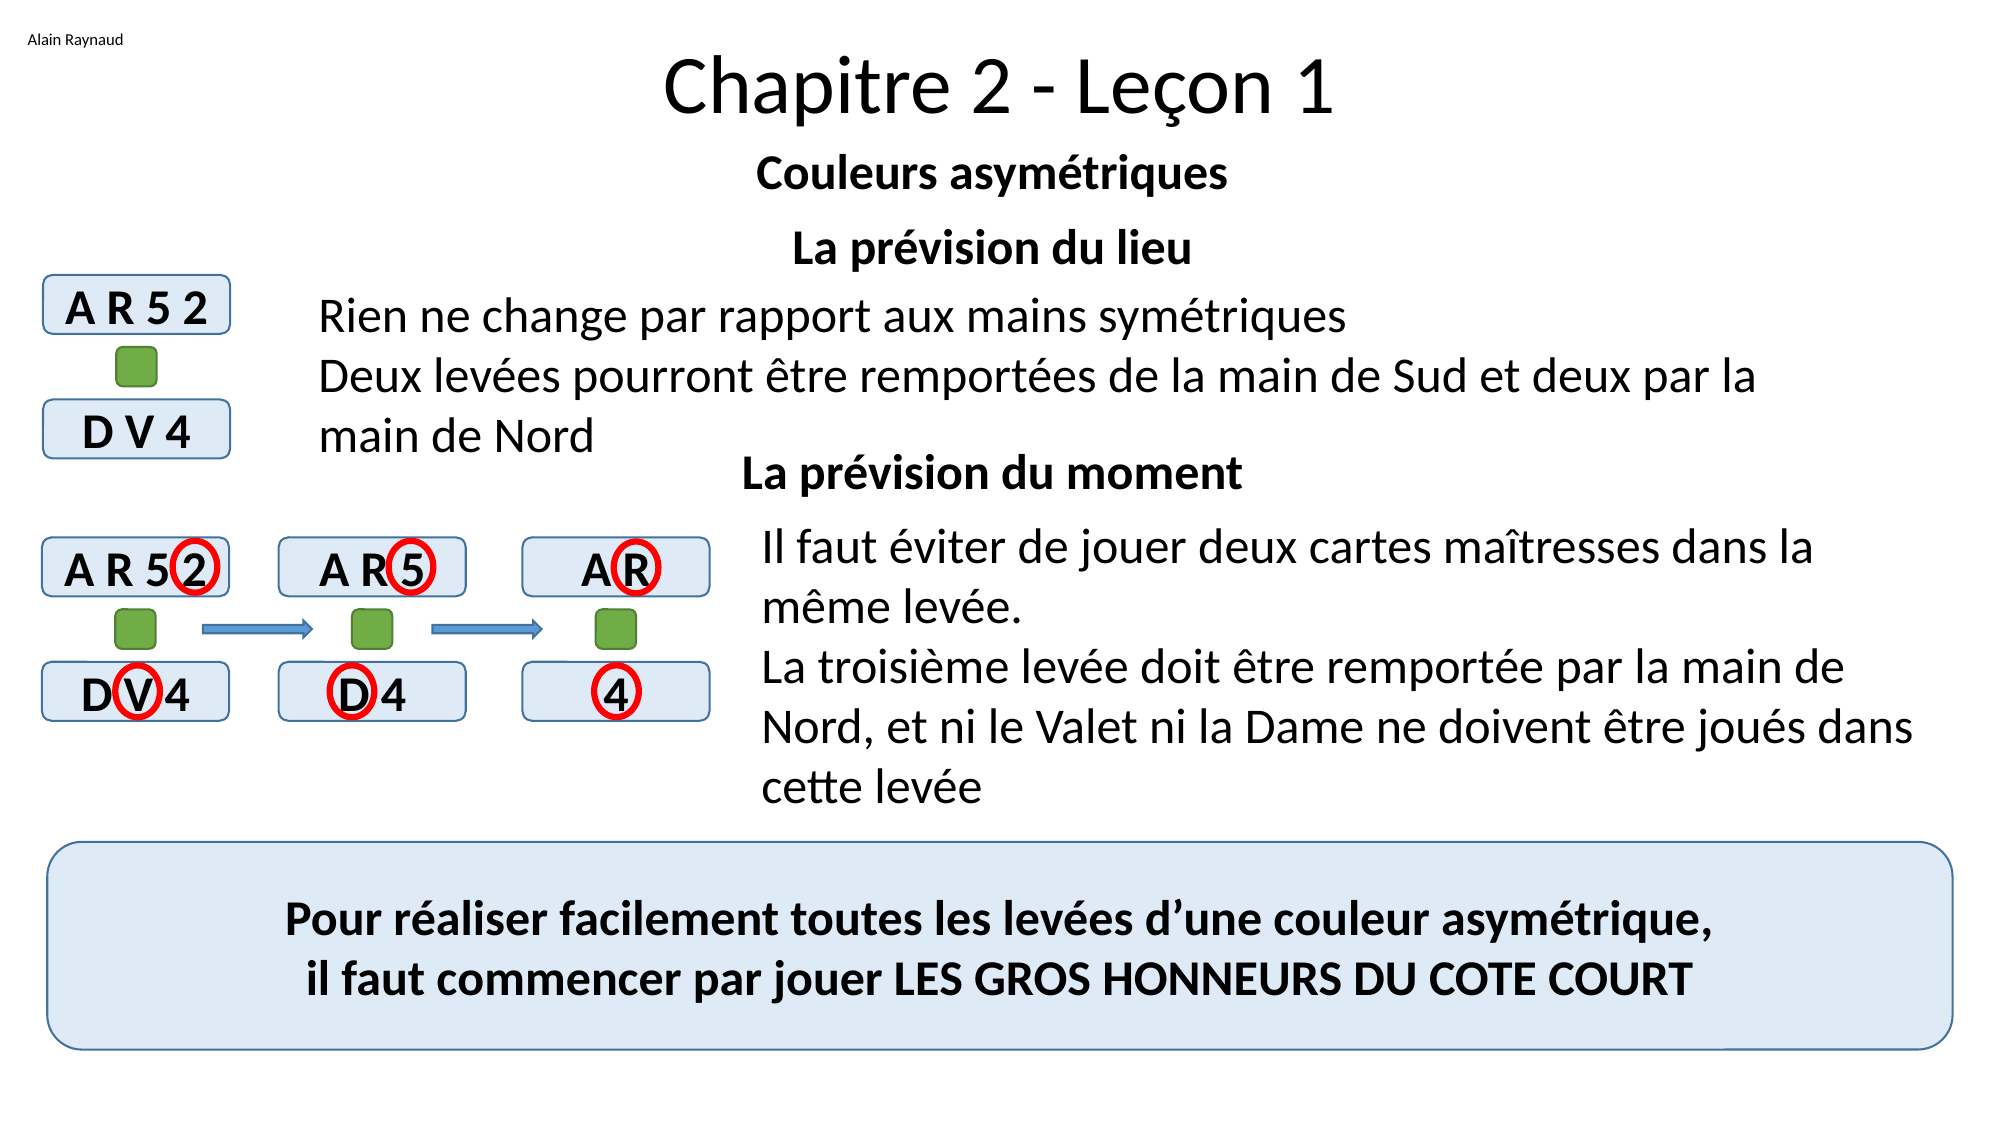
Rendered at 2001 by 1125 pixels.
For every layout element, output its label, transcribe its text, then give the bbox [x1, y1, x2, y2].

text_box Pour réaliser facilement toutes les levées d’une couleur asymétrique, il faut commencer par jouer LES GROS HONNEURS DU COTE COURT [46, 840, 1954, 1051]
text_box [522, 537, 710, 721]
subtitle Couleurs asymétriques La prévision du lieu La prévision du moment [37, 139, 1948, 1088]
text_box Rien ne change par rapport aux mains symétriques Deux levées pourront être remportées de la main de Sud et deux par la main de Nord [303, 274, 1883, 470]
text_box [41, 537, 230, 721]
text_box Il faut éviter de jouer deux cartes maîtresses dans la même levée. La troisième levée doit être remportée par la main de Nord, et ni le Valet ni la Dame ne doivent être joués dans cette levée [746, 506, 1948, 821]
text_box Alain Raynaud [12, 21, 147, 57]
text_box [466, 623, 522, 635]
title Chapitre 2 - Leçon 1 [249, 38, 1750, 139]
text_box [42, 274, 231, 459]
text_box [230, 623, 278, 635]
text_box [278, 537, 466, 721]
